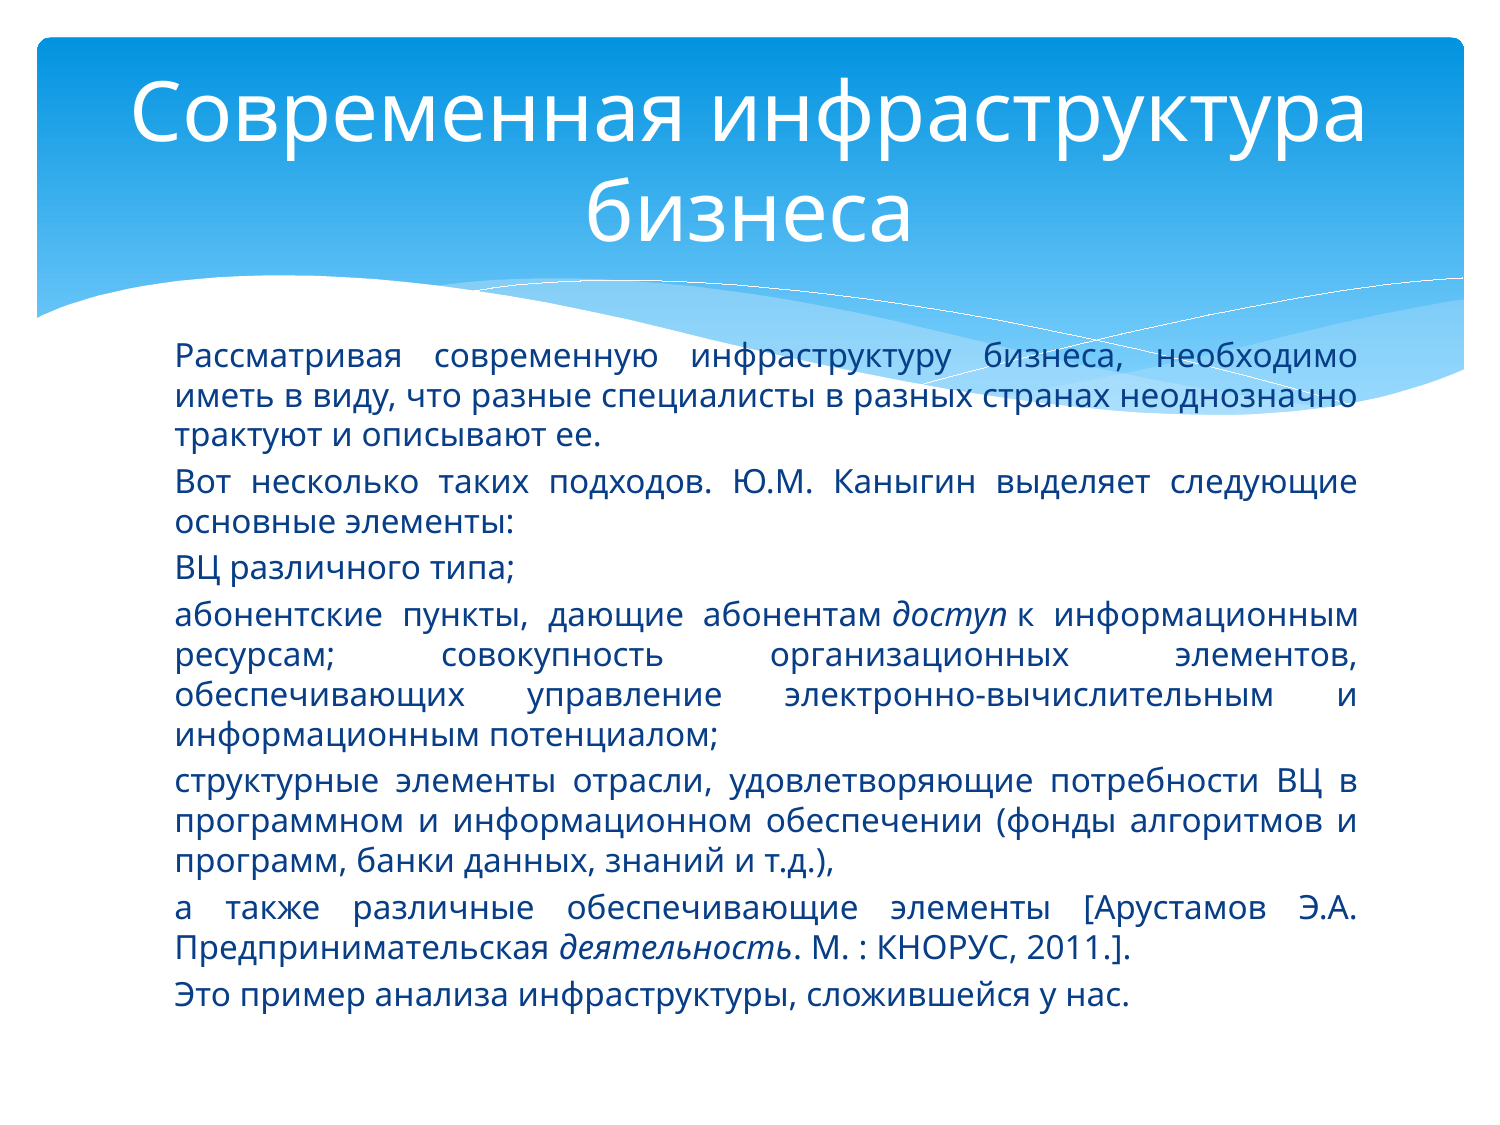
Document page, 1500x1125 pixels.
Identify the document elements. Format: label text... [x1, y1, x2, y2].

list Рассматривая современную инфраструктуру бизнеса, необходимо иметь в виду, что разные специалисты в разных странах неоднозначно трактуют и описывают ее. Вот несколько таких подходов. Ю.М. Каныгин выделяет следующие основные элементы: ВЦ различного типа; абонентские пункты, дающие абонентам доступ к информационным ресурсам; совокупность организационных элементов, обеспечивающих управление электронно-вычислительным и информационным потенциалом; структурные элементы отрасли, удовлетворяющие потребности ВЦ в программном и информационном обеспечении (фонды алгоритмов и программ, банки данных, знаний и т.д.), а также различные обеспечивающие элементы [Арустамов Э.А. Предпринимательская деятельность. М. : КНОРУС, 2011.]. Это пример анализа инфраструктуры, сложившейся у нас. [159, 326, 1375, 994]
title Современная инфраструктура бизнеса [75, 55, 1425, 261]
